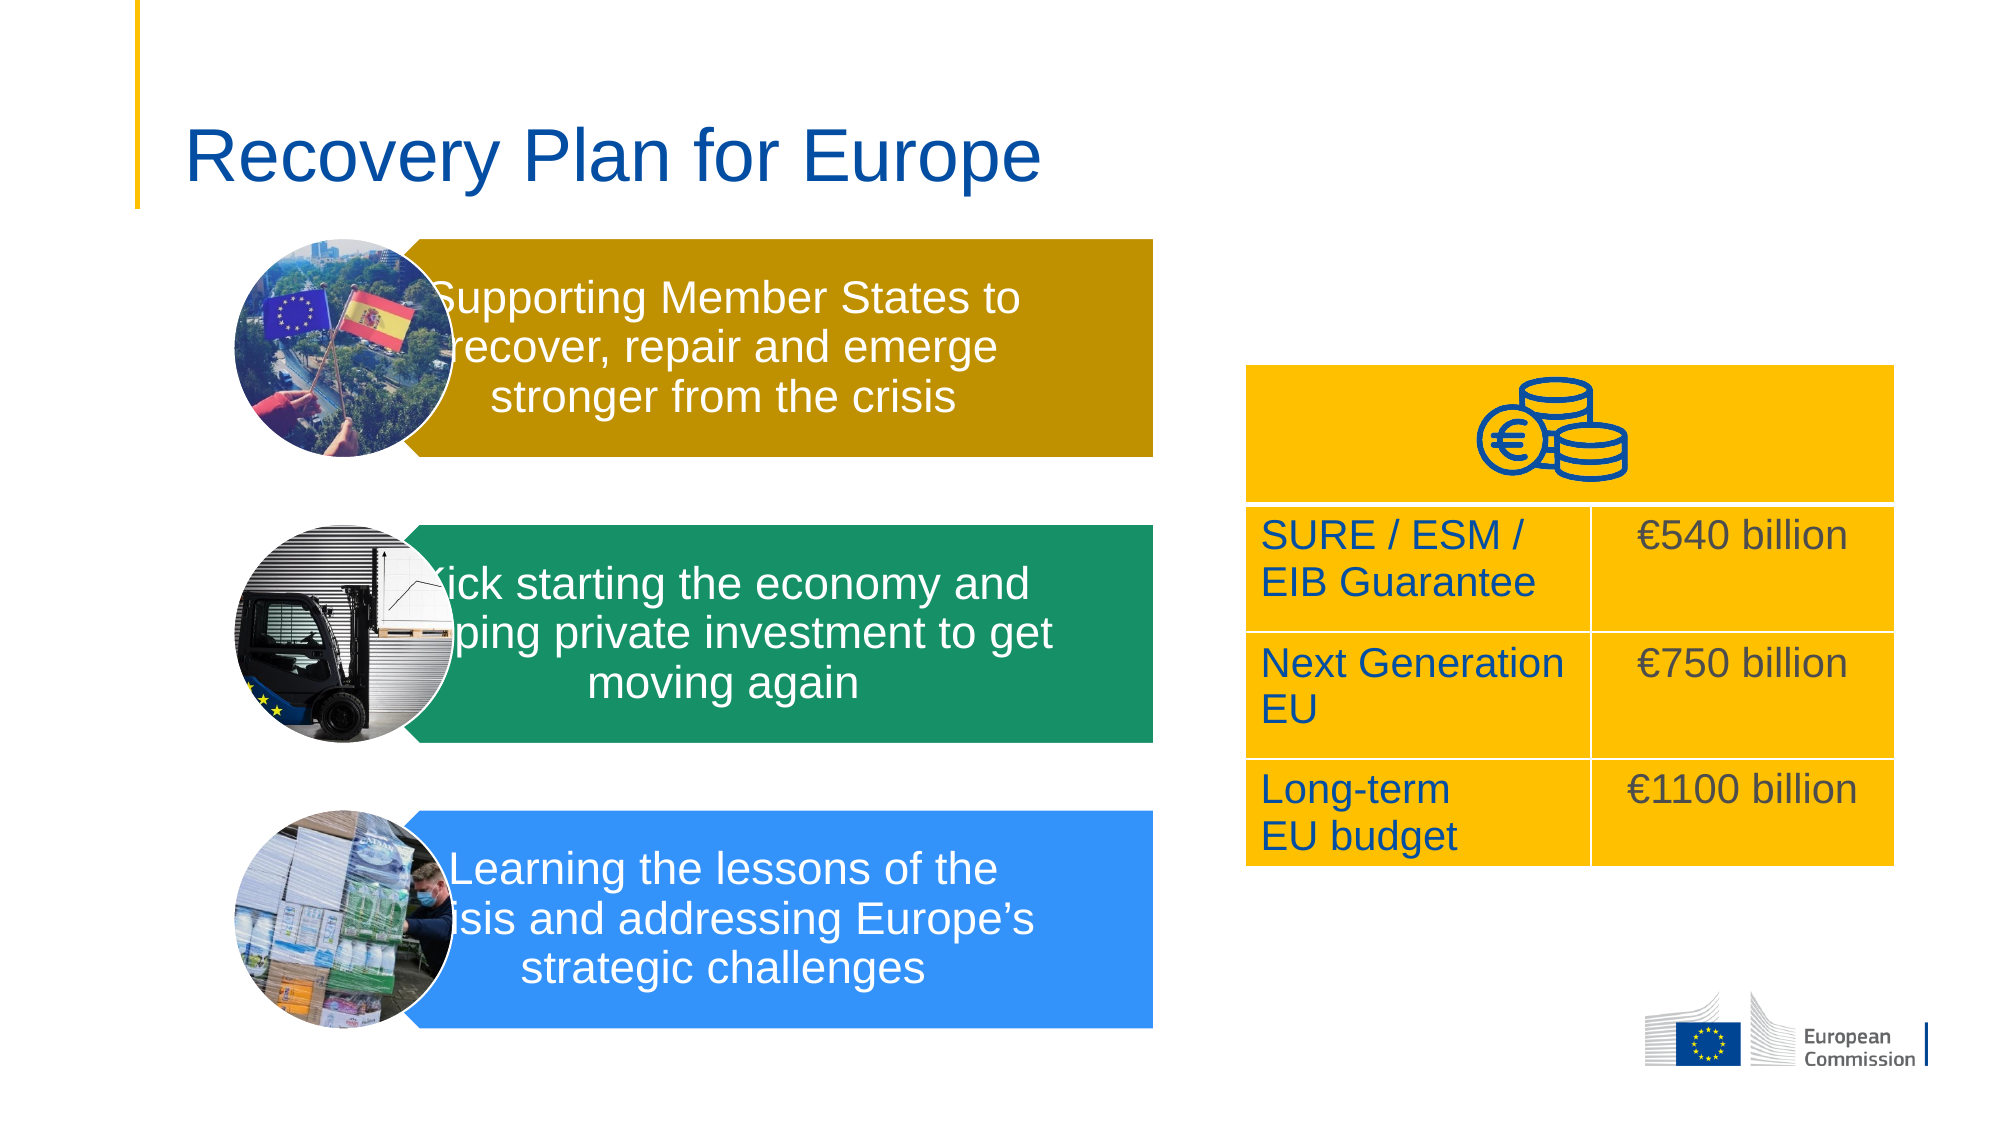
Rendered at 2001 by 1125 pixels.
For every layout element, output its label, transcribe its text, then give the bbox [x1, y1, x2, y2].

table_cell €1100 billion [1592, 760, 1894, 866]
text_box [110, 237, 1278, 1030]
table_cell Next Generation EU [1278, 633, 1590, 758]
title Recovery Plan for Europe [169, 68, 1895, 198]
table_header [1278, 365, 1471, 502]
table_header [1634, 365, 1894, 502]
table_cell €540 billion [1592, 507, 1894, 631]
picture [1471, 340, 1634, 518]
table_cell €750 billion [1592, 633, 1894, 758]
table_cell Long-term EU budget [1278, 760, 1590, 866]
picture [1645, 991, 1928, 1066]
table_cell SURE / ESM / EIB Guarantee [1278, 507, 1590, 631]
